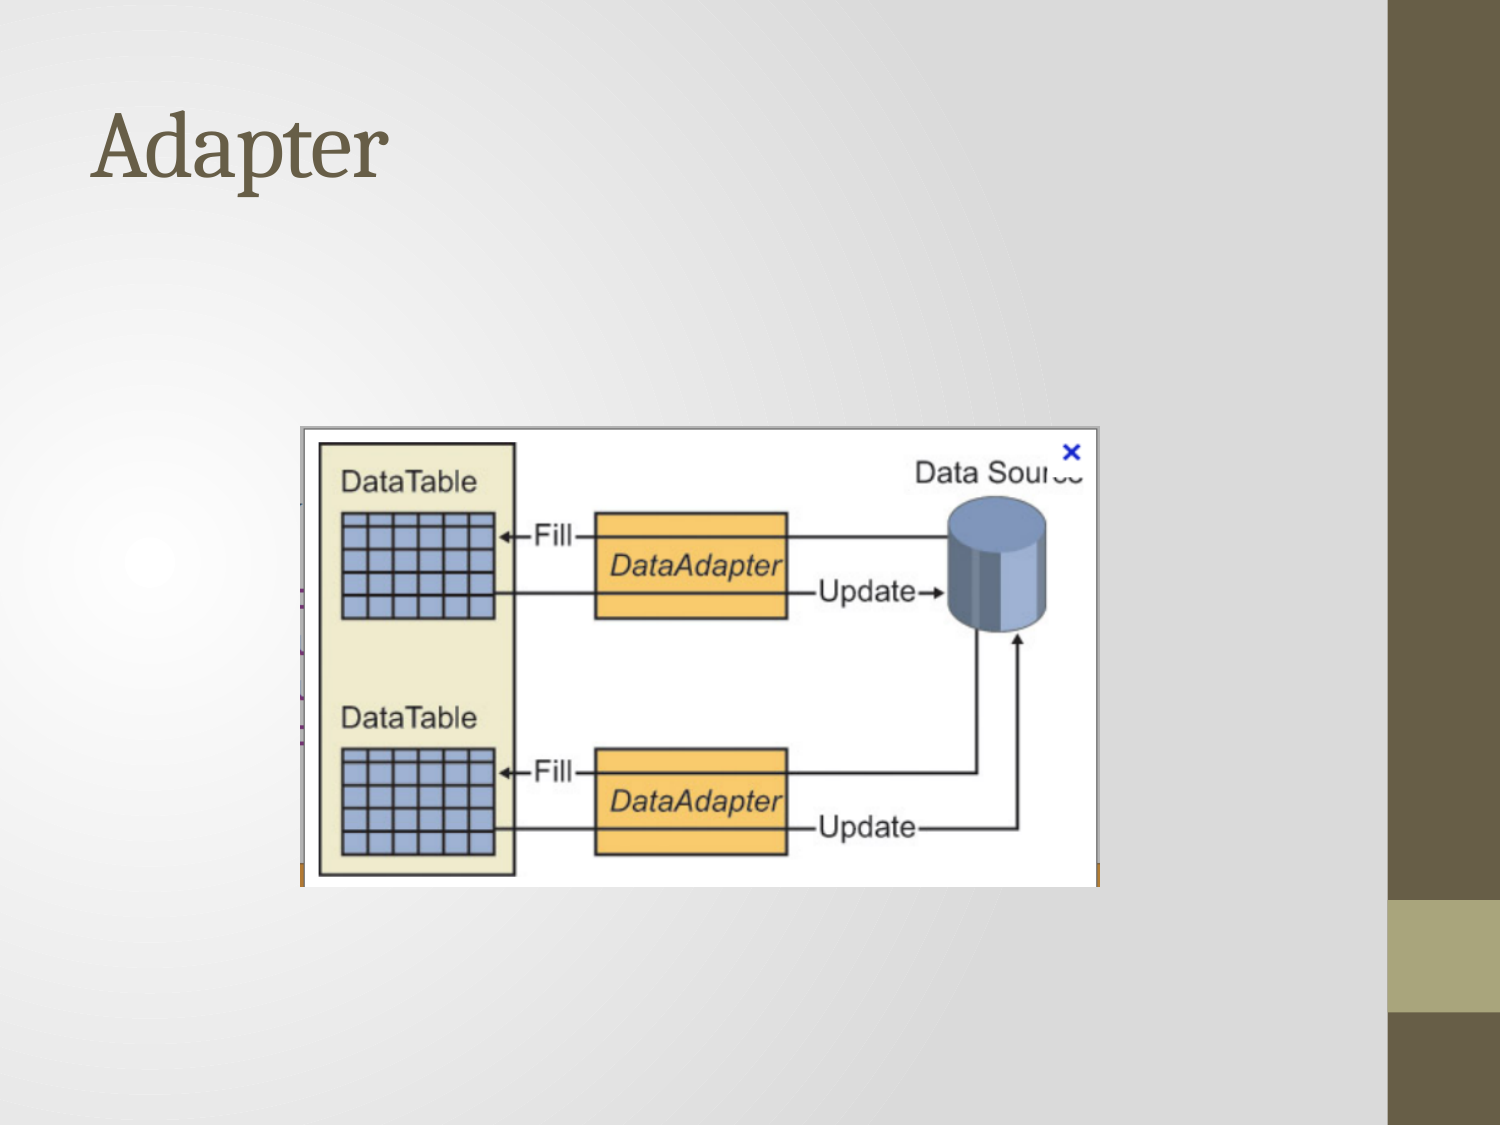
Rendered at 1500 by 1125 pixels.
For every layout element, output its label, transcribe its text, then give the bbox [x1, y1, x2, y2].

title Adapter [75, 45, 1325, 233]
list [300, 425, 1100, 887]
